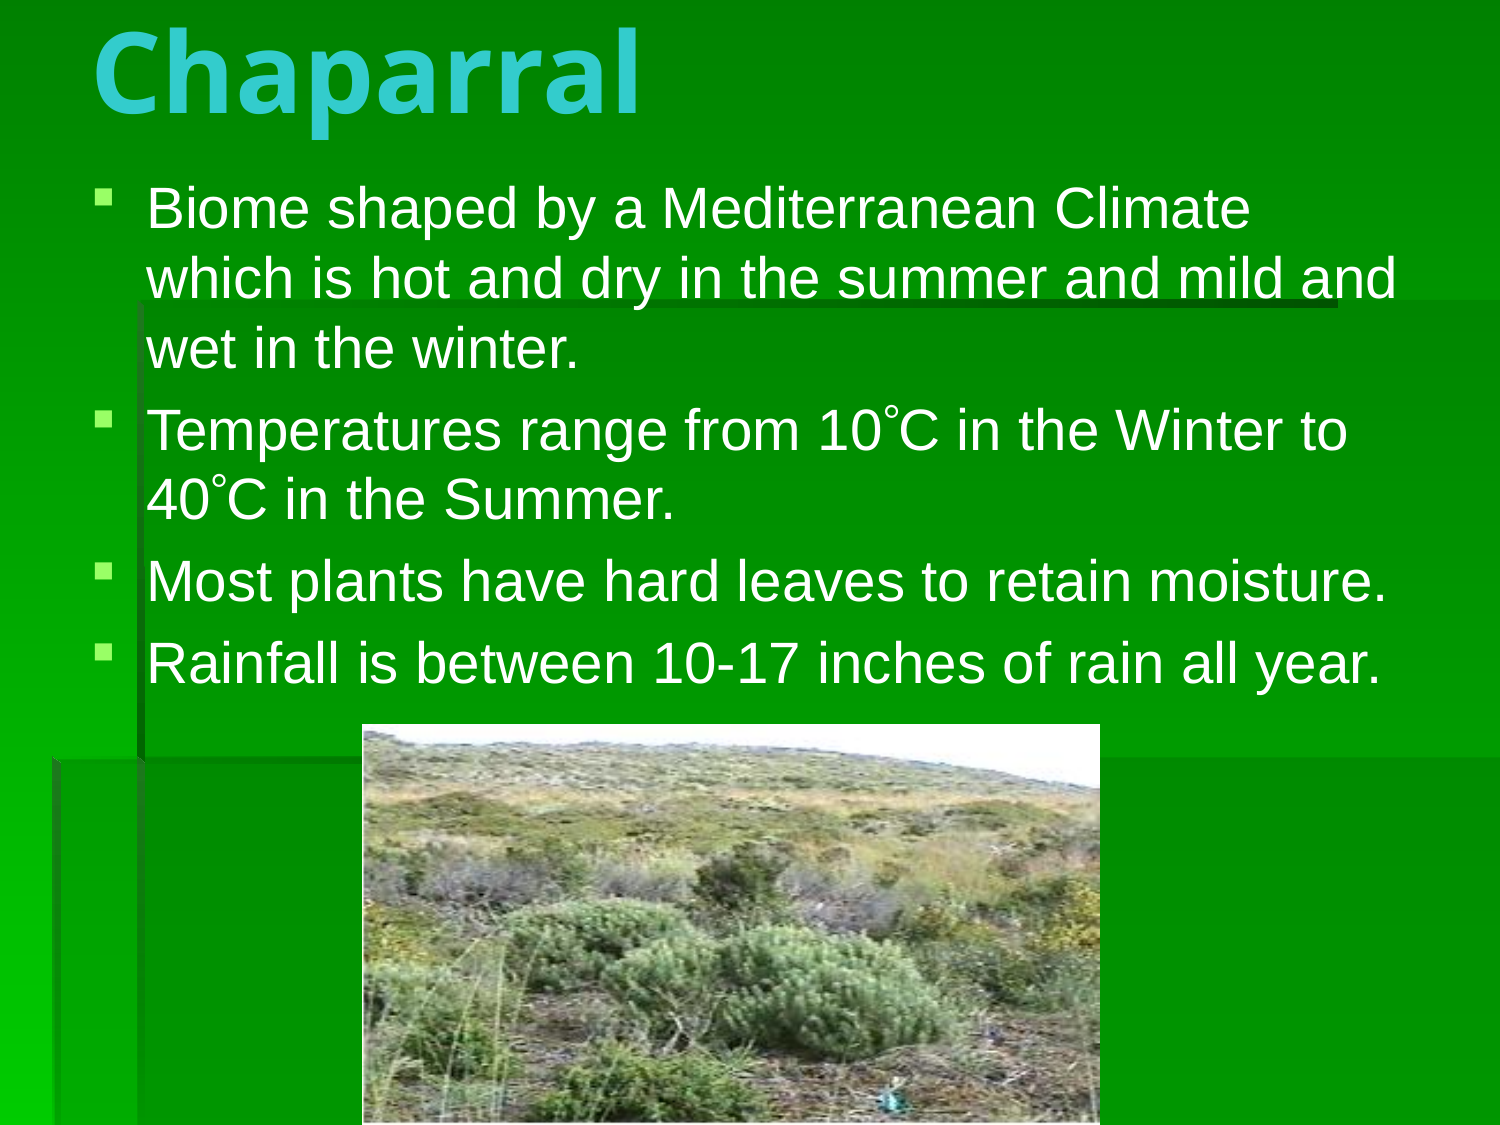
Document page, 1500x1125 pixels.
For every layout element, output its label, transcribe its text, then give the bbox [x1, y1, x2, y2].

title Chaparral [74, 0, 1426, 162]
list Biome shaped by a Mediterranean Climate which is hot and dry in the summer and mild and wet in the winter. Temperatures range from 10C in the Winter to 40C in the Summer. Most plants have hard leaves to retain moisture. Rainfall is between 10-17 inches of rain all year. [74, 162, 1426, 751]
picture [362, 724, 1101, 1125]
